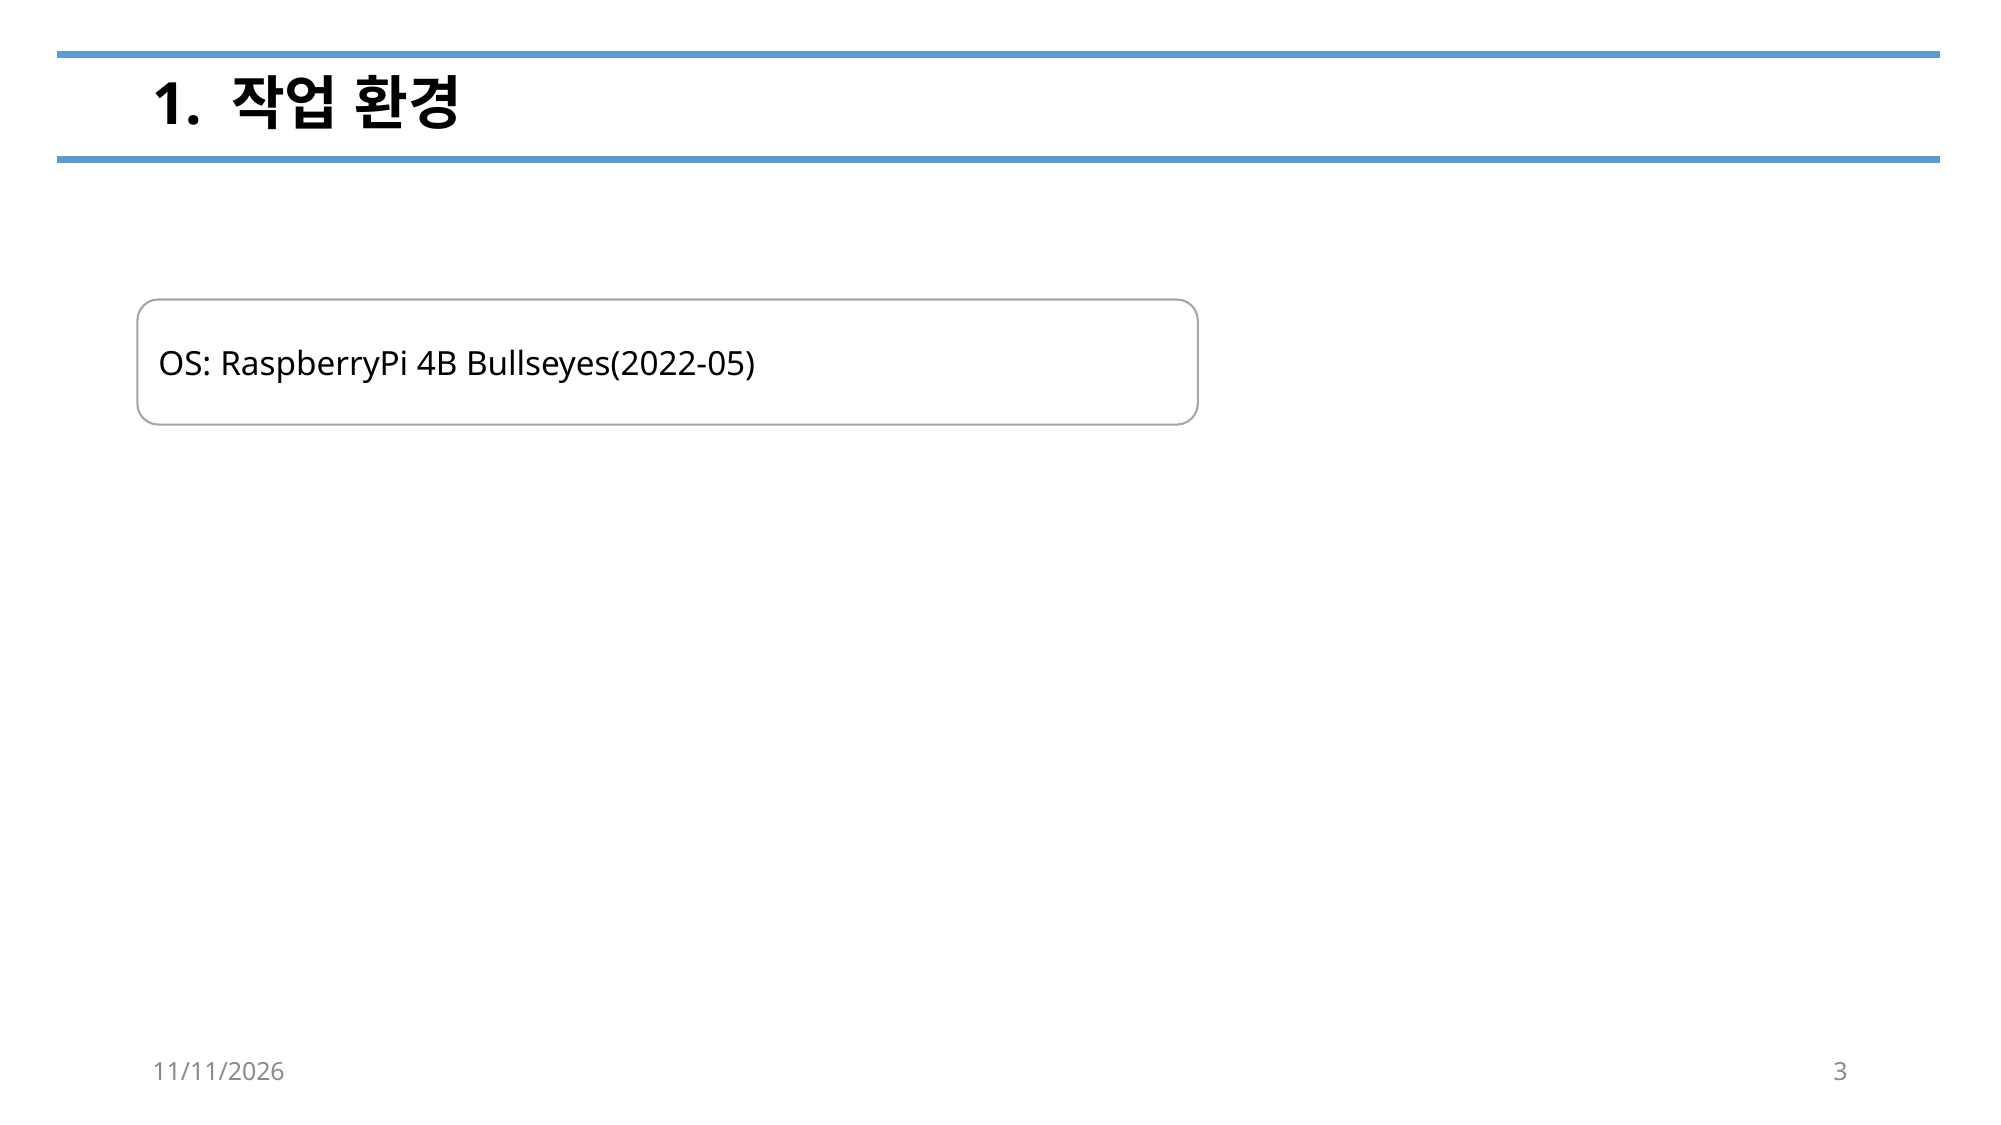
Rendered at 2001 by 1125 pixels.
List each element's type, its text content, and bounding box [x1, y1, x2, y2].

slide_number 3 [1412, 1042, 1863, 1103]
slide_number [137, 1042, 588, 1103]
title 1. 작업 환경 [137, 66, 1863, 145]
text_box OS: RaspberryPi 4B Bullseyes(2022-05) [136, 298, 1199, 426]
